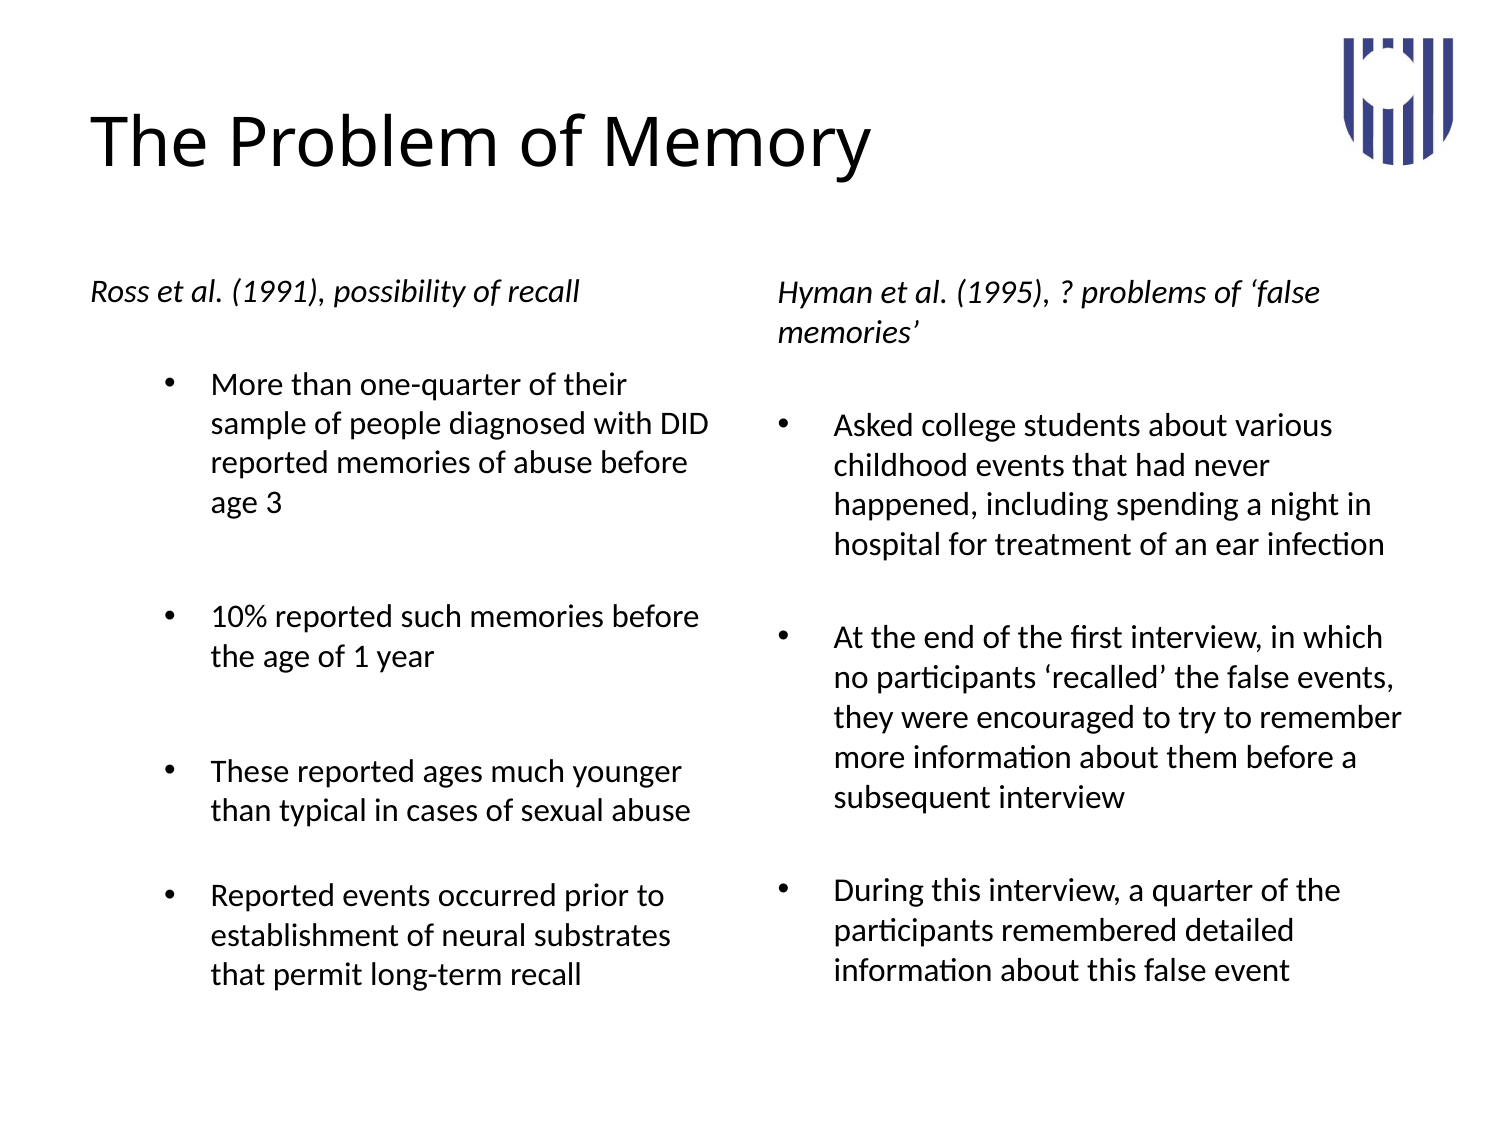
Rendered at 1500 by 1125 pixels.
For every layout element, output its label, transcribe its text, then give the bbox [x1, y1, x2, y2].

list Ross et al. (1991), possibility of recall More than one-quarter of their sample of people diagnosed with DID reported memories of abuse before age 3 10% reported such memories before the age of 1 year These reported ages much younger than typical in cases of sexual abuse Reported events occurred prior to establishment of neural substrates that permit long-term recall [75, 262, 738, 1005]
list Hyman et al. (1995), ? problems of ‘false memories’ Asked college students about various childhood events that had never happened, including spending a night in hospital for treatment of an ear infection At the end of the first interview, in which no participants ‘recalled’ the false events, they were encouraged to try to remember more information about them before a subsequent interview During this interview, a quarter of the participants remembered detailed information about this false event [762, 262, 1425, 1005]
title The Problem of Memory [75, 45, 1425, 233]
picture [1299, 7, 1499, 206]
